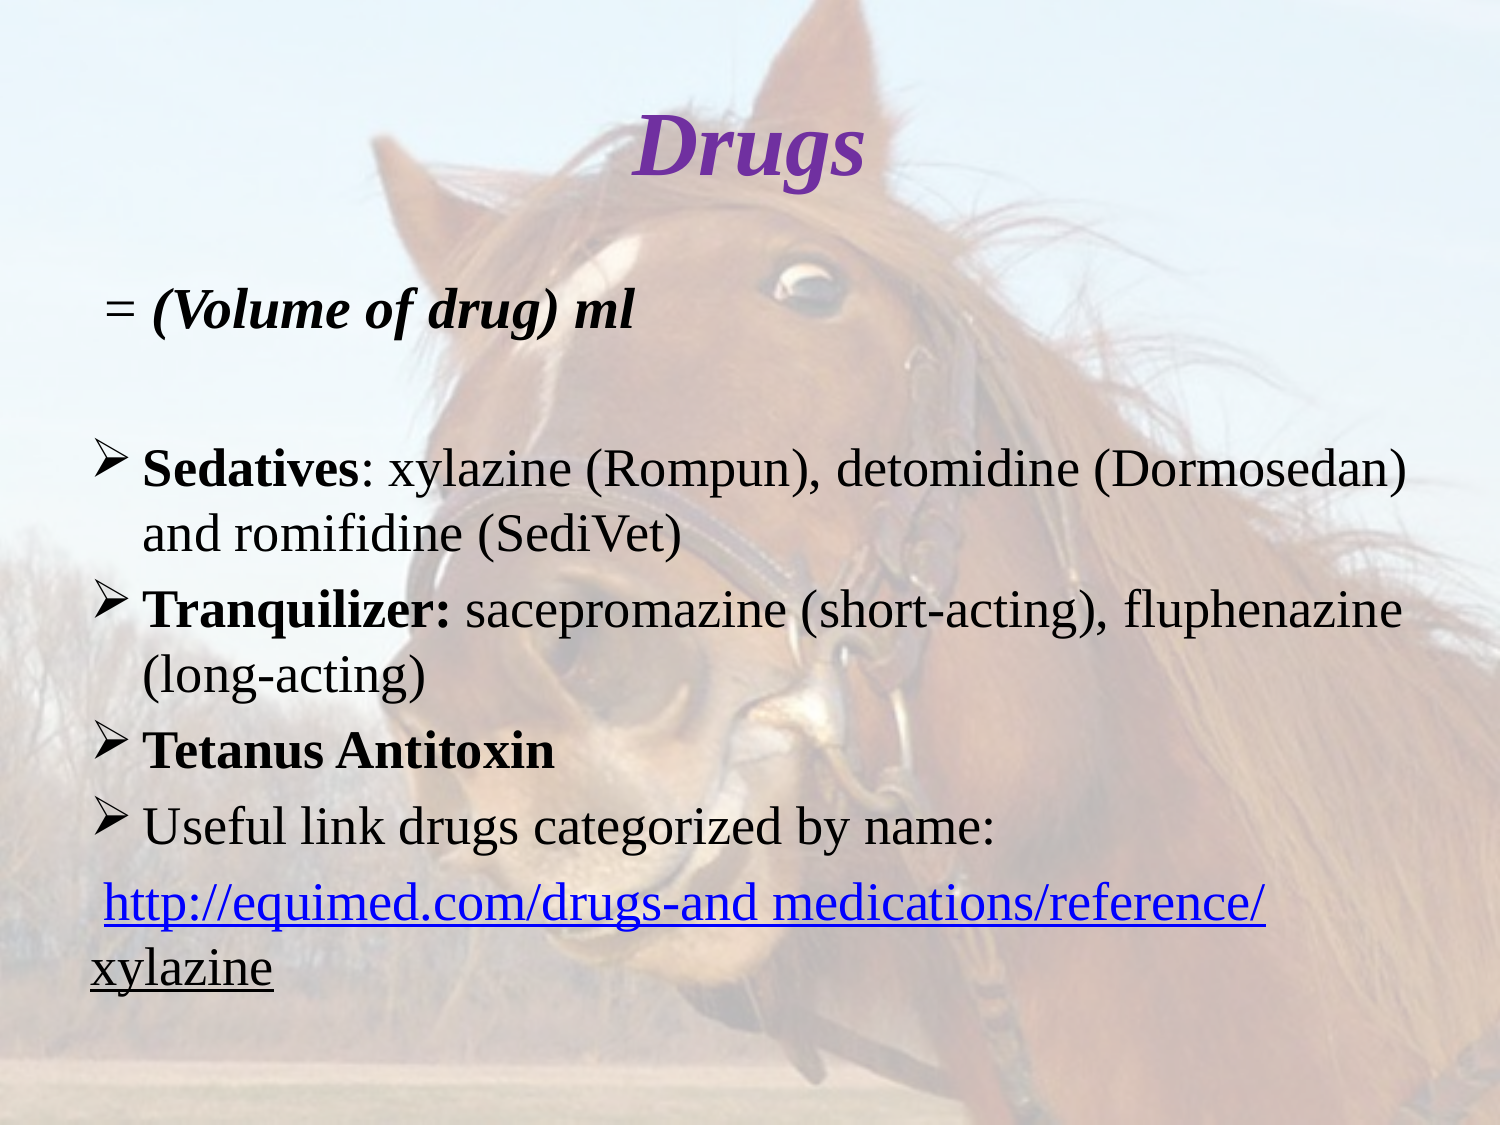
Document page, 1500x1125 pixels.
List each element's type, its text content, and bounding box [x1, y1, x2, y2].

title Drugs [75, 45, 1425, 233]
